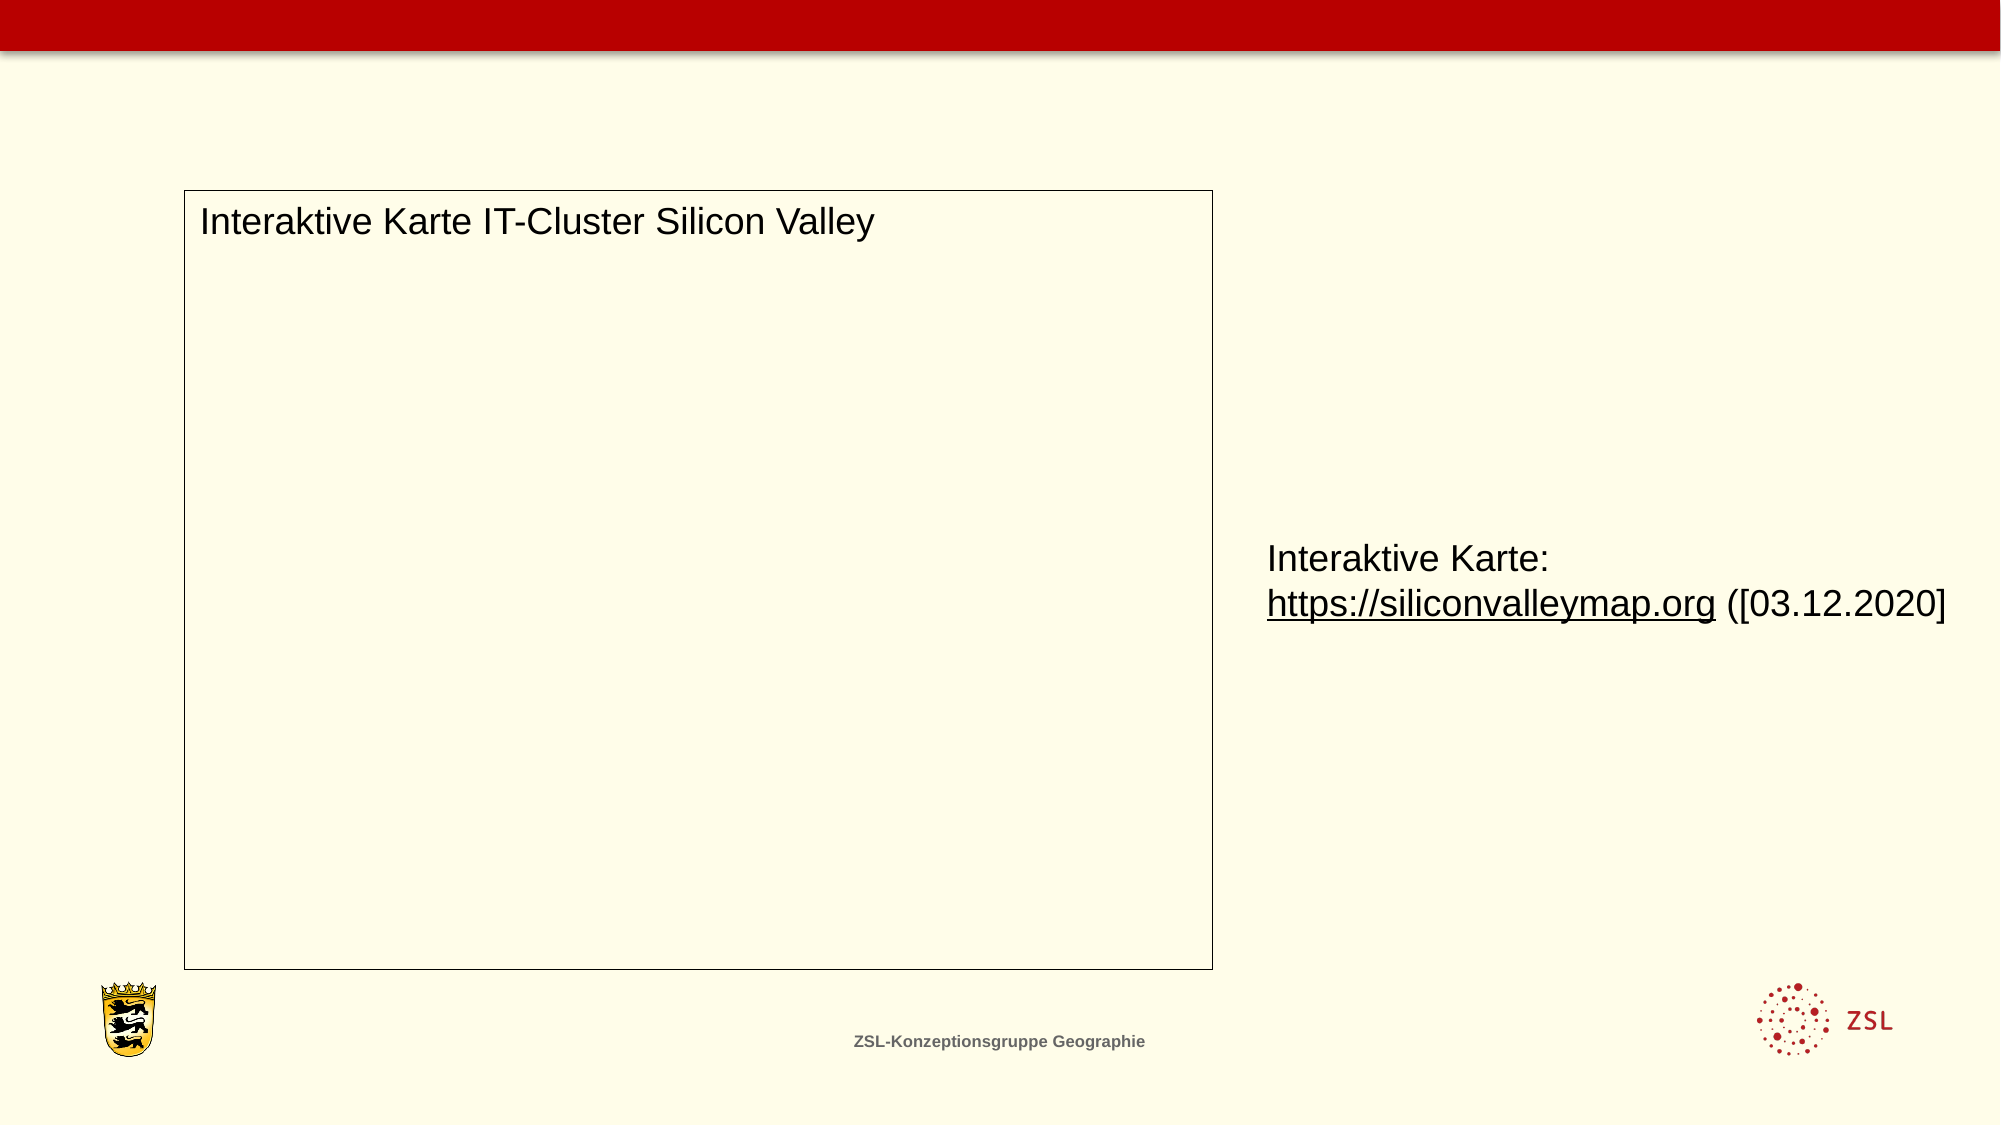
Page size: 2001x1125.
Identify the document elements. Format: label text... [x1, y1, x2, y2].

text_box Interaktive Karte IT-Cluster Silicon Valley [184, 190, 1213, 970]
footer ZSL-Konzeptionsgruppe Geographie [704, 1023, 1296, 1083]
text_box Interaktive Karte: https://siliconvalleymap.org ([03.12.2020] [1252, 527, 1973, 677]
picture [99, 979, 158, 1059]
